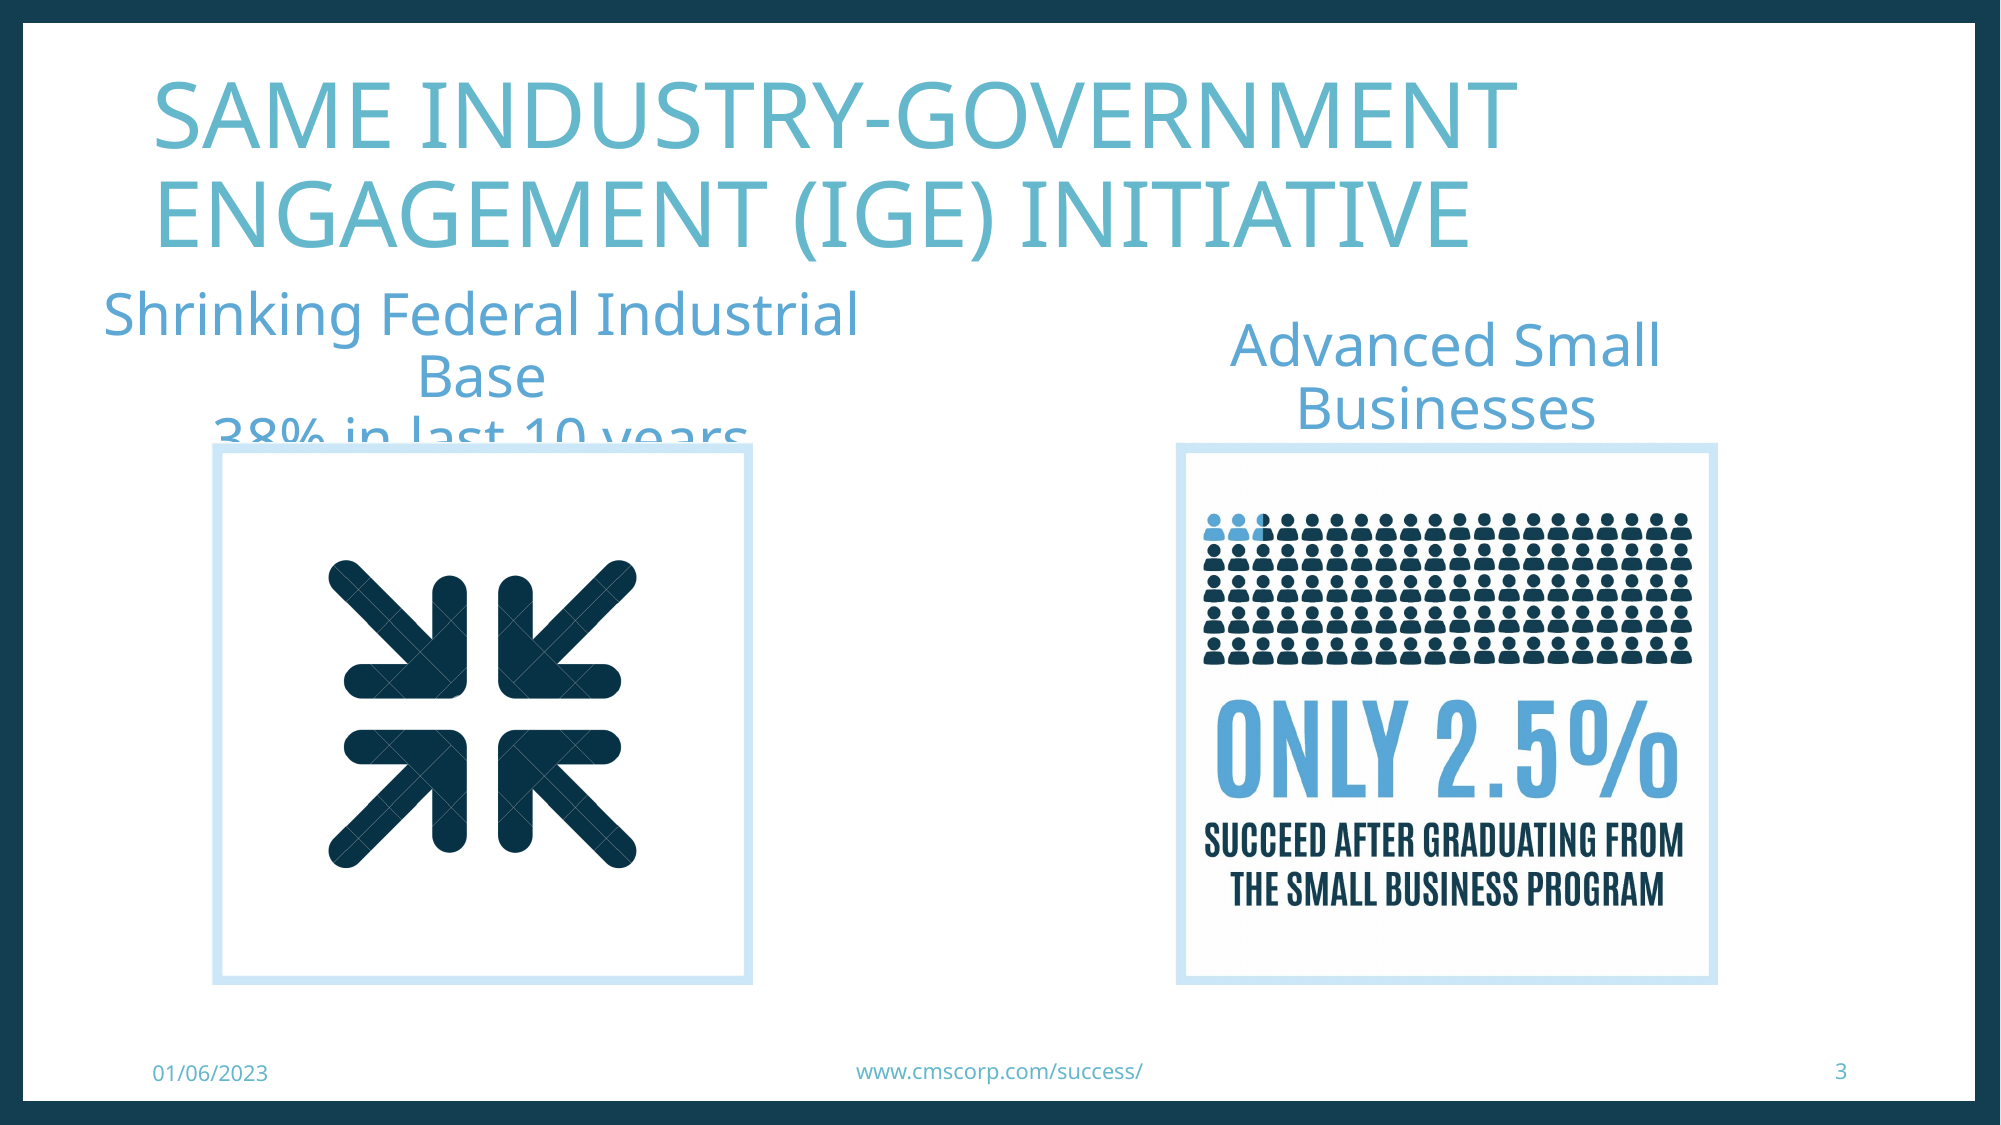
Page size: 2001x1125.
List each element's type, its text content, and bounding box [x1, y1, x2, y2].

slide_number 3 [1412, 1042, 1863, 1103]
picture [1175, 442, 1718, 985]
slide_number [137, 1042, 588, 1103]
picture [210, 442, 753, 985]
title SAME INDUSTRY-GOVERNMENT ENGAGEMENT (IGE) INITIATIVE [137, 59, 1863, 278]
text_box Shrinking Federal Industrial Base 38% in last 10 years [80, 325, 883, 433]
text_box Advanced Small Businesses [1061, 335, 1832, 423]
footer www.cmscorp.com/success/ [662, 1042, 1338, 1103]
